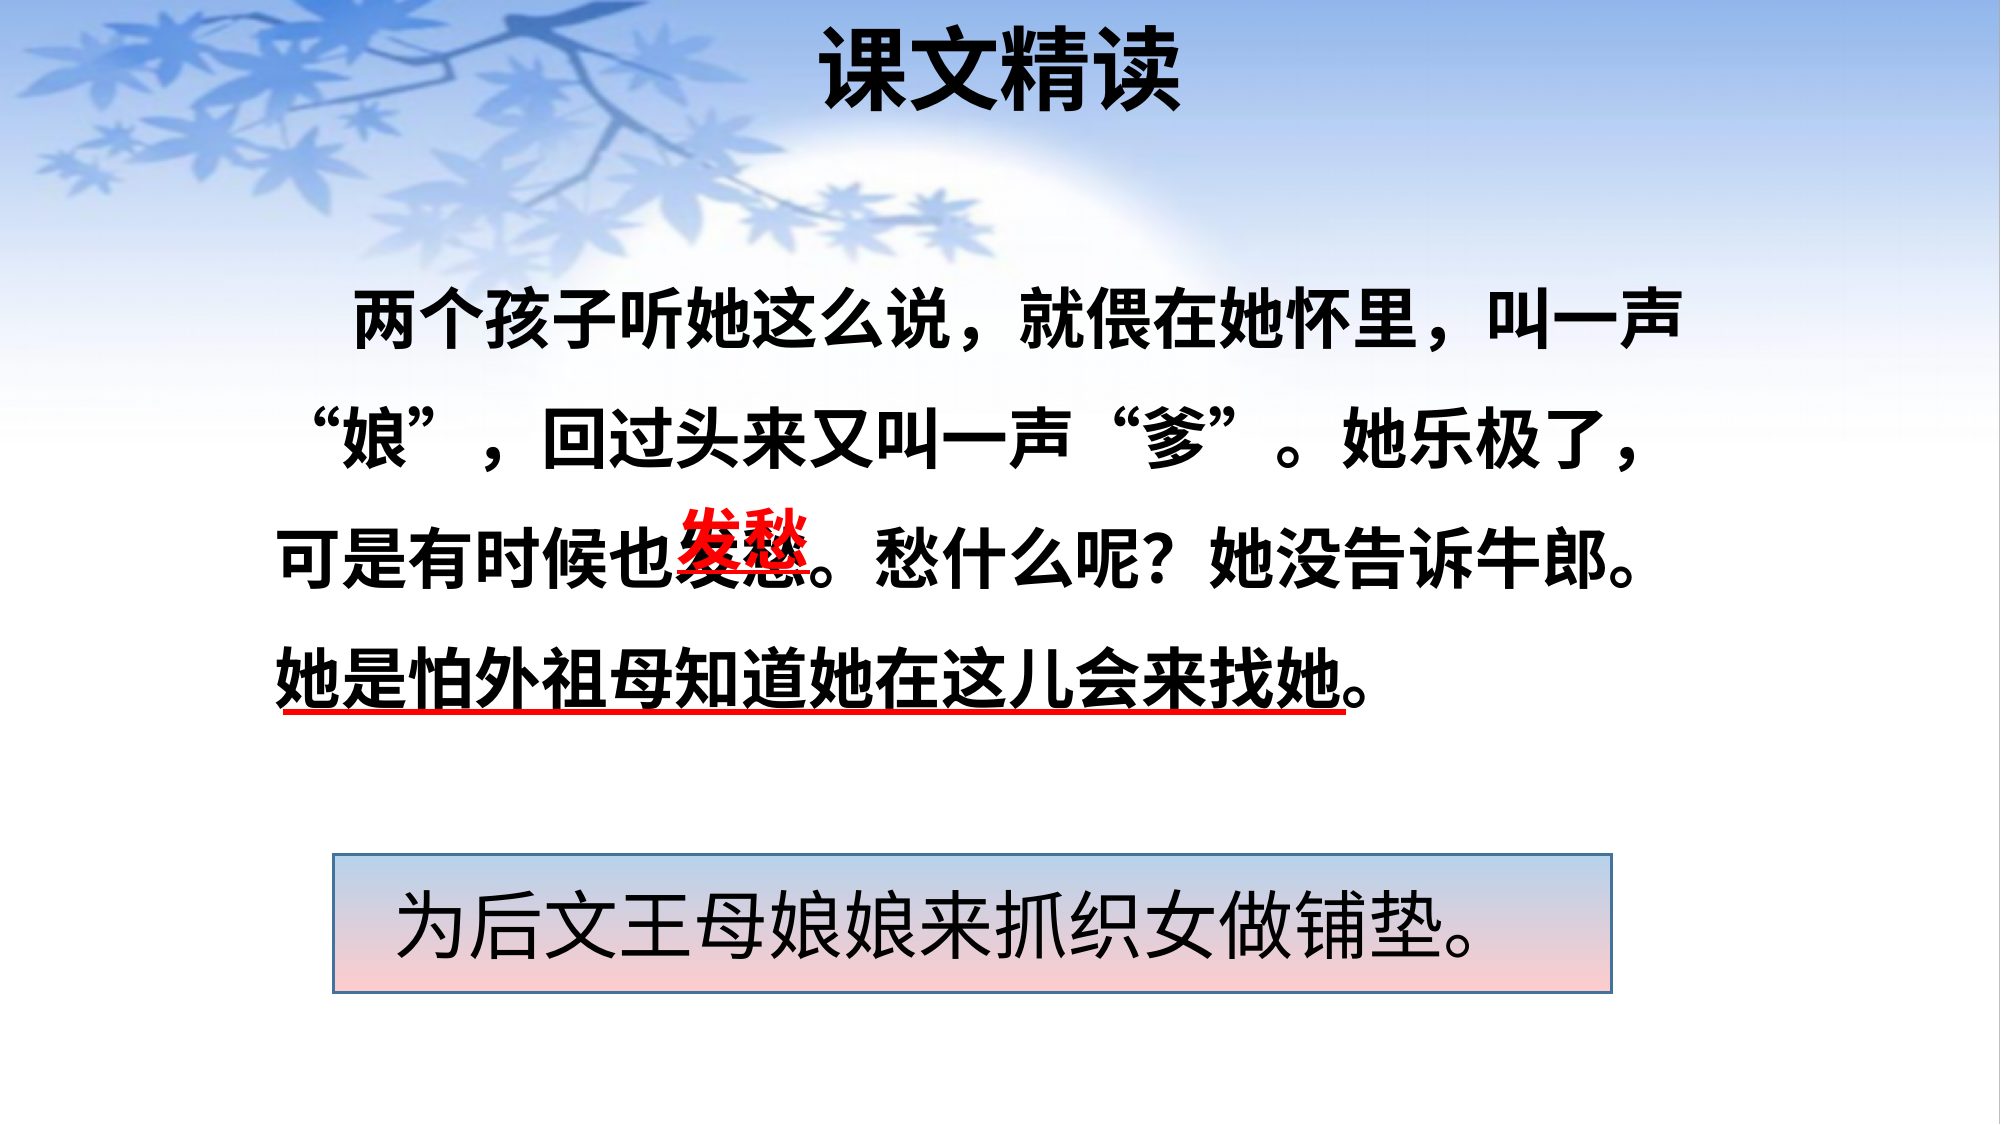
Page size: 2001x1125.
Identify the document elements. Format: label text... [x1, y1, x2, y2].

text_box 发愁 [661, 490, 845, 586]
text_box 两个孩子听她这么说，就偎在她怀里，叫一声“娘”，回过头来又叫一声“爹”。她乐极了，可是有时候也发愁。愁什么呢？她没告诉牛郎。她是怕外祖母知道她在这儿会来找她。 [259, 229, 1738, 725]
text_box 为后文王母娘娘来抓织女做铺垫。 [332, 854, 1613, 993]
text_box 课文精读 [137, 0, 1863, 135]
picture [0, 0, 2001, 1125]
